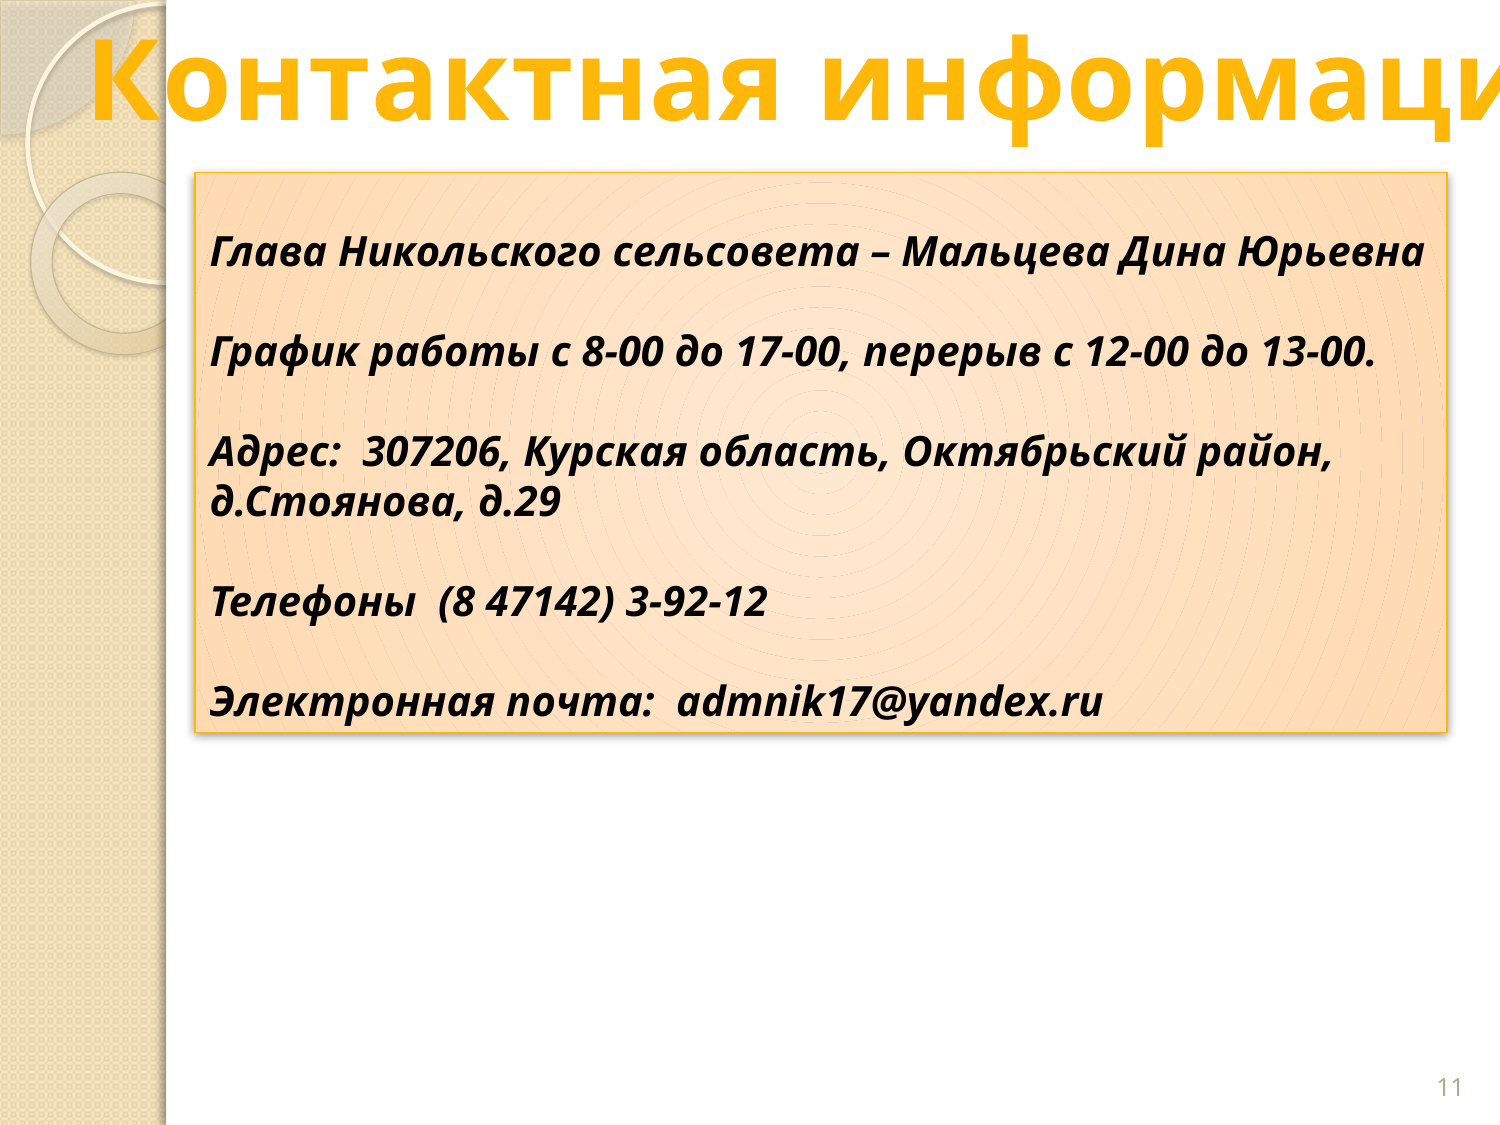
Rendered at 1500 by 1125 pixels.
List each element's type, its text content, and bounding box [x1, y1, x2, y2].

text_box Контактная информация [70, 0, 1500, 150]
text_box Глава Никольского сельсовета – Мальцева Дина Юрьевна График работы с 8-00 до 17-00, перерыв с 12-00 до 13-00. Адрес: 307206, Курская область, Октябрьский район, д.Стоянова, д.29 Телефоны (8 47142) 3-92-12 Электронная почта: admnik17@yandex.ru [194, 172, 1448, 733]
slide_number 11 [1413, 1034, 1488, 1113]
